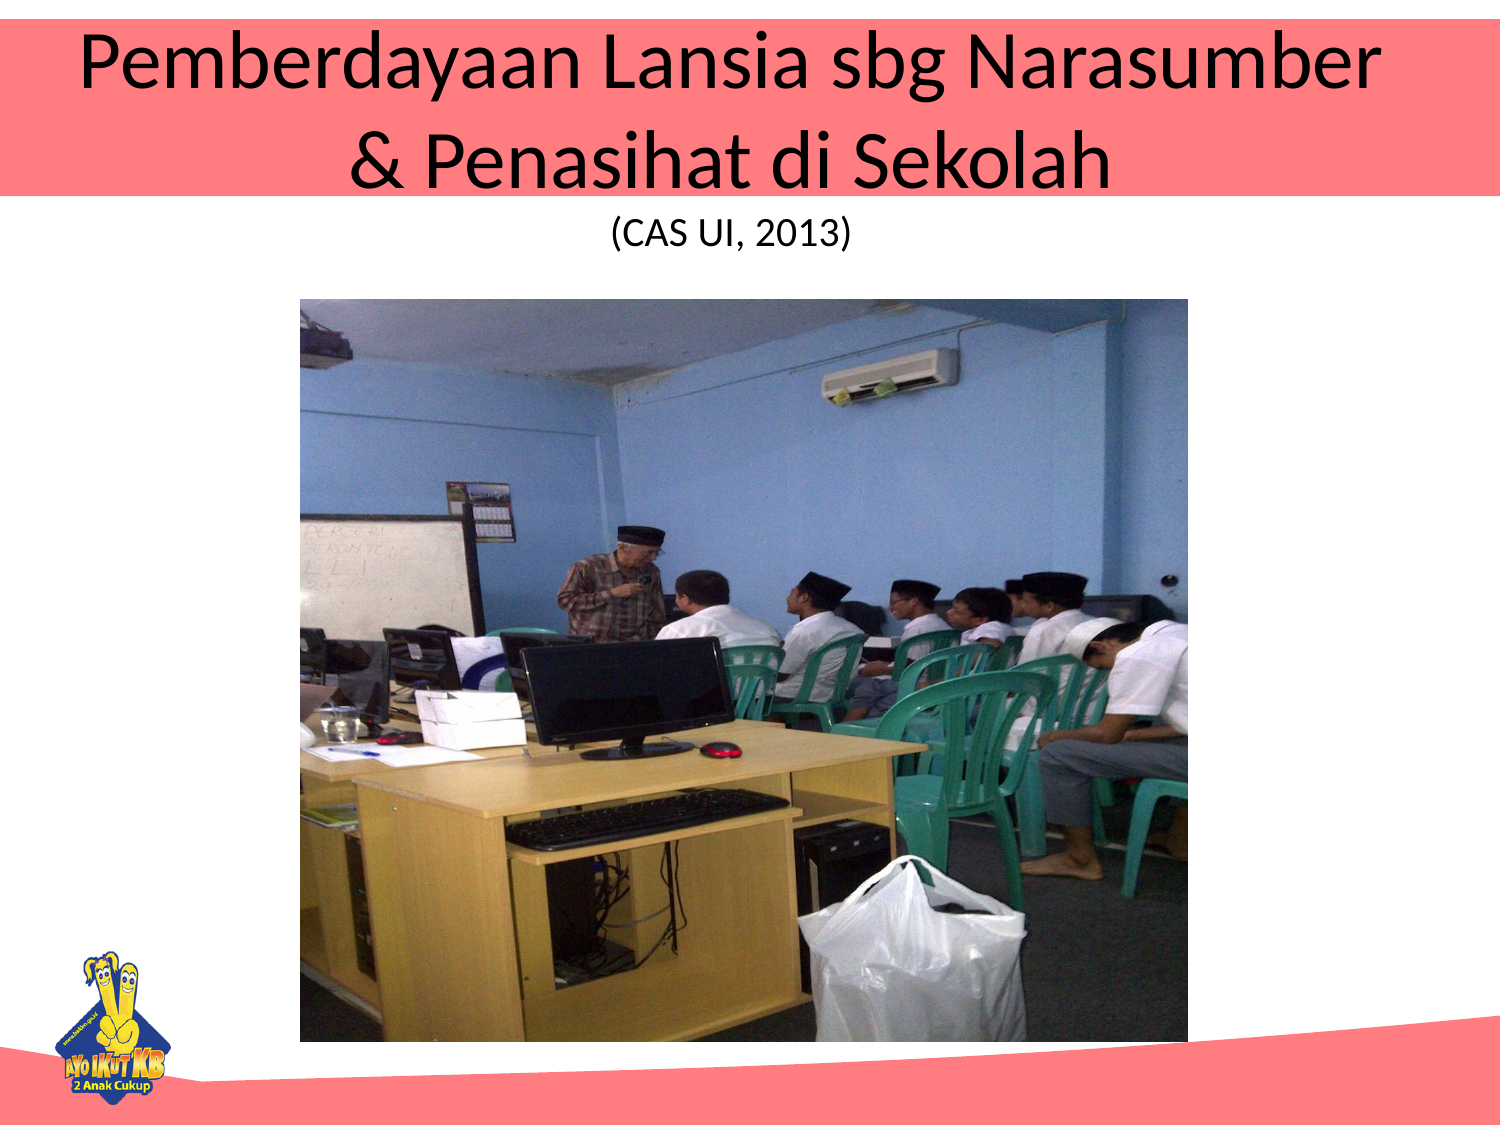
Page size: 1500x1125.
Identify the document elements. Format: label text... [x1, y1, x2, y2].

picture [299, 299, 1188, 1042]
text_box Pemberdayaan Lansia sbg Narasumber & Penasihat di Sekolah (CAS UI, 2013) [49, 60, 1413, 200]
picture [53, 945, 172, 1105]
